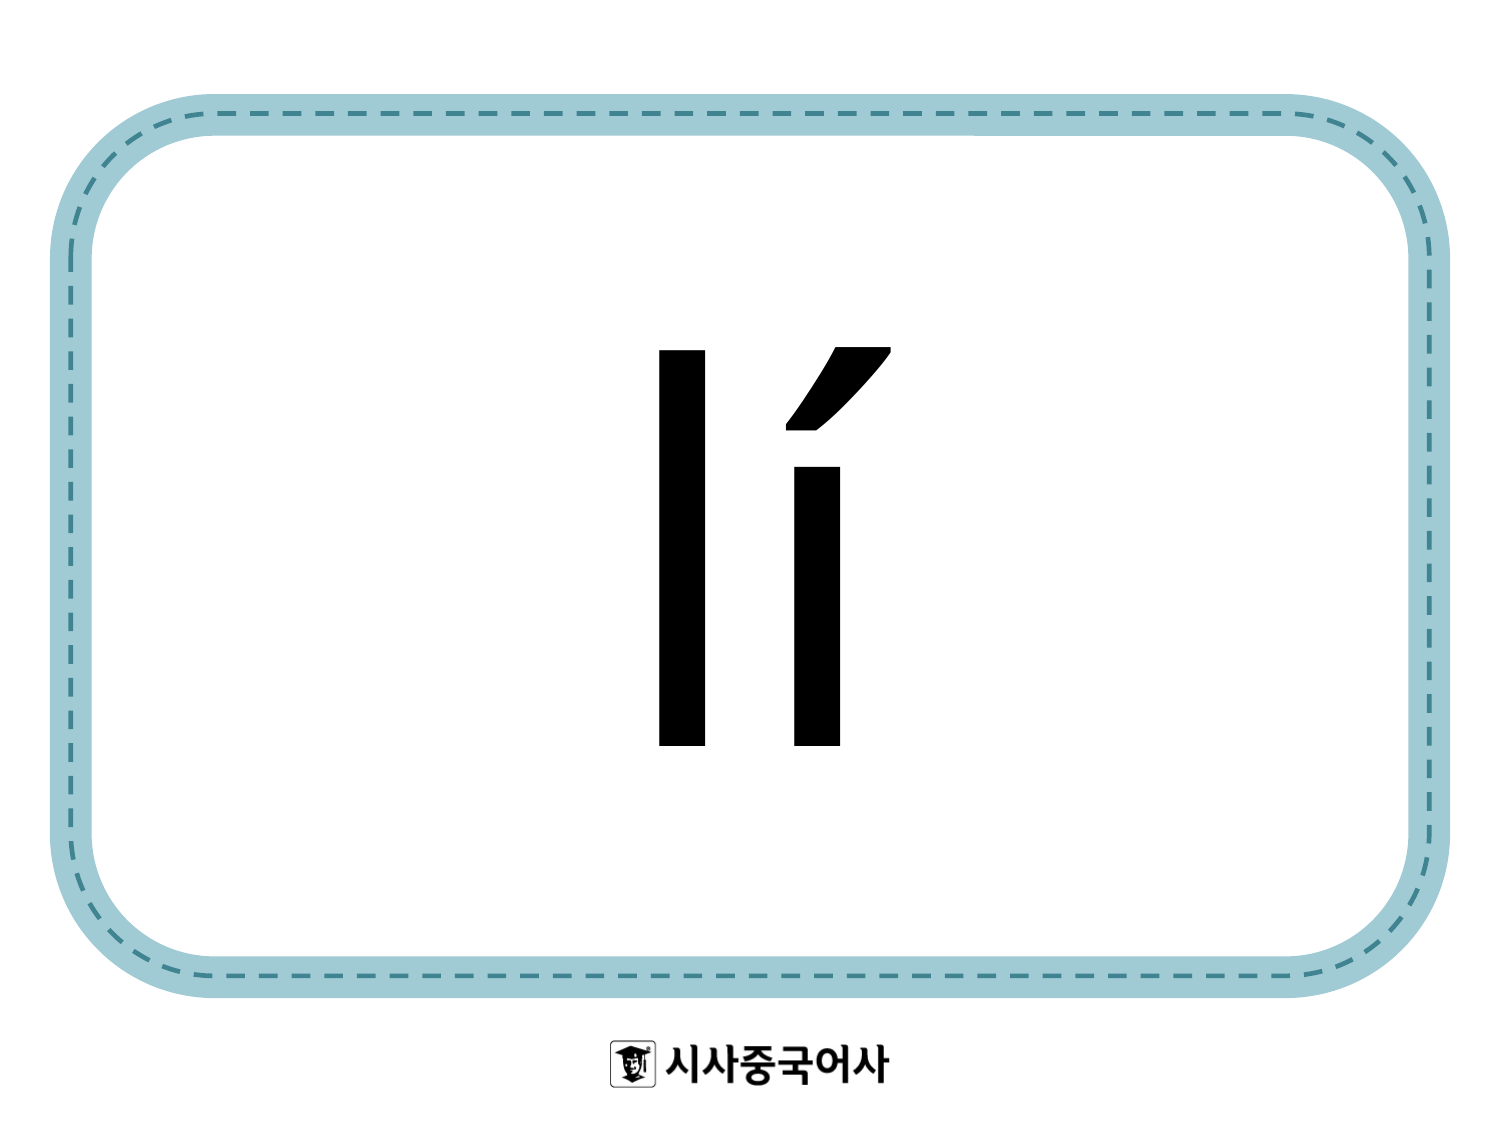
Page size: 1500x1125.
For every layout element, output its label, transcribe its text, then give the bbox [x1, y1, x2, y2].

text_box lí [145, 207, 1354, 870]
picture [602, 1034, 898, 1094]
